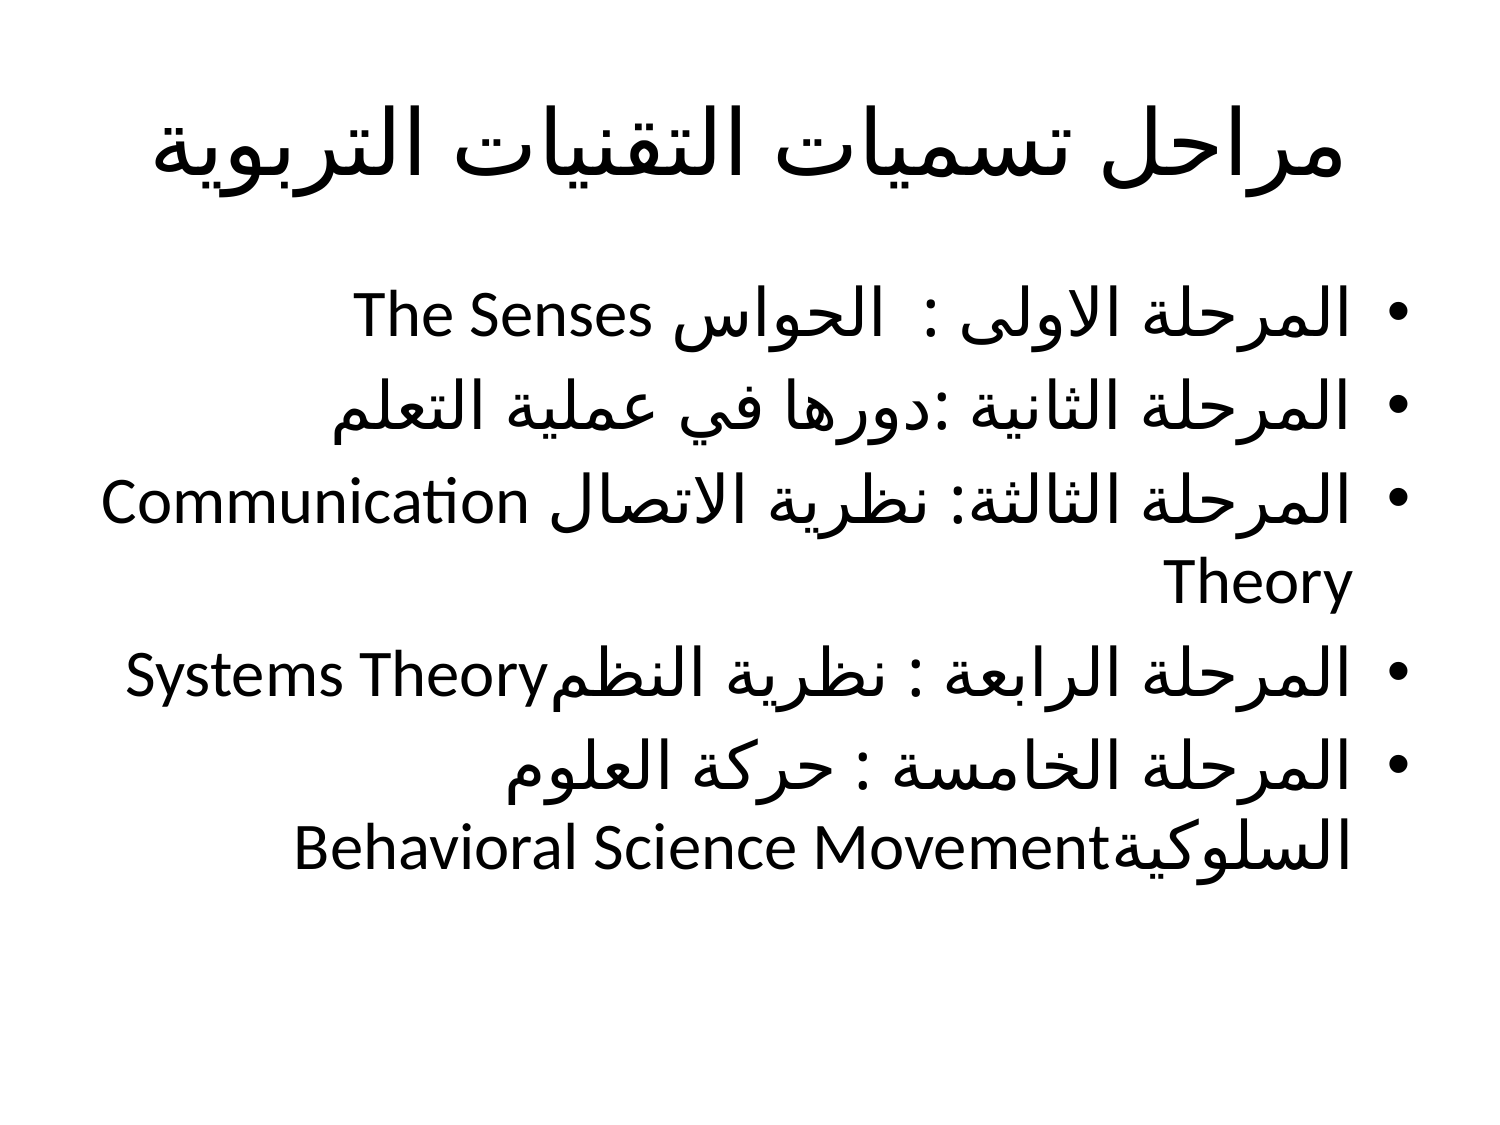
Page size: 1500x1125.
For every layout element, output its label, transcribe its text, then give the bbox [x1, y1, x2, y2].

list المرحلة الاولى : الحواس The Senses المرحلة الثانية :دورها في عملية التعلم المرحلة الثالثة: نظرية الاتصال Communication Theory المرحلة الرابعة : نظرية النظمSystems Theory المرحلة الخامسة : حركة العلوم السلوكيةBehavioral Science Movement [75, 262, 1425, 1005]
title مراحل تسميات التقنيات التربوية [75, 45, 1425, 233]
